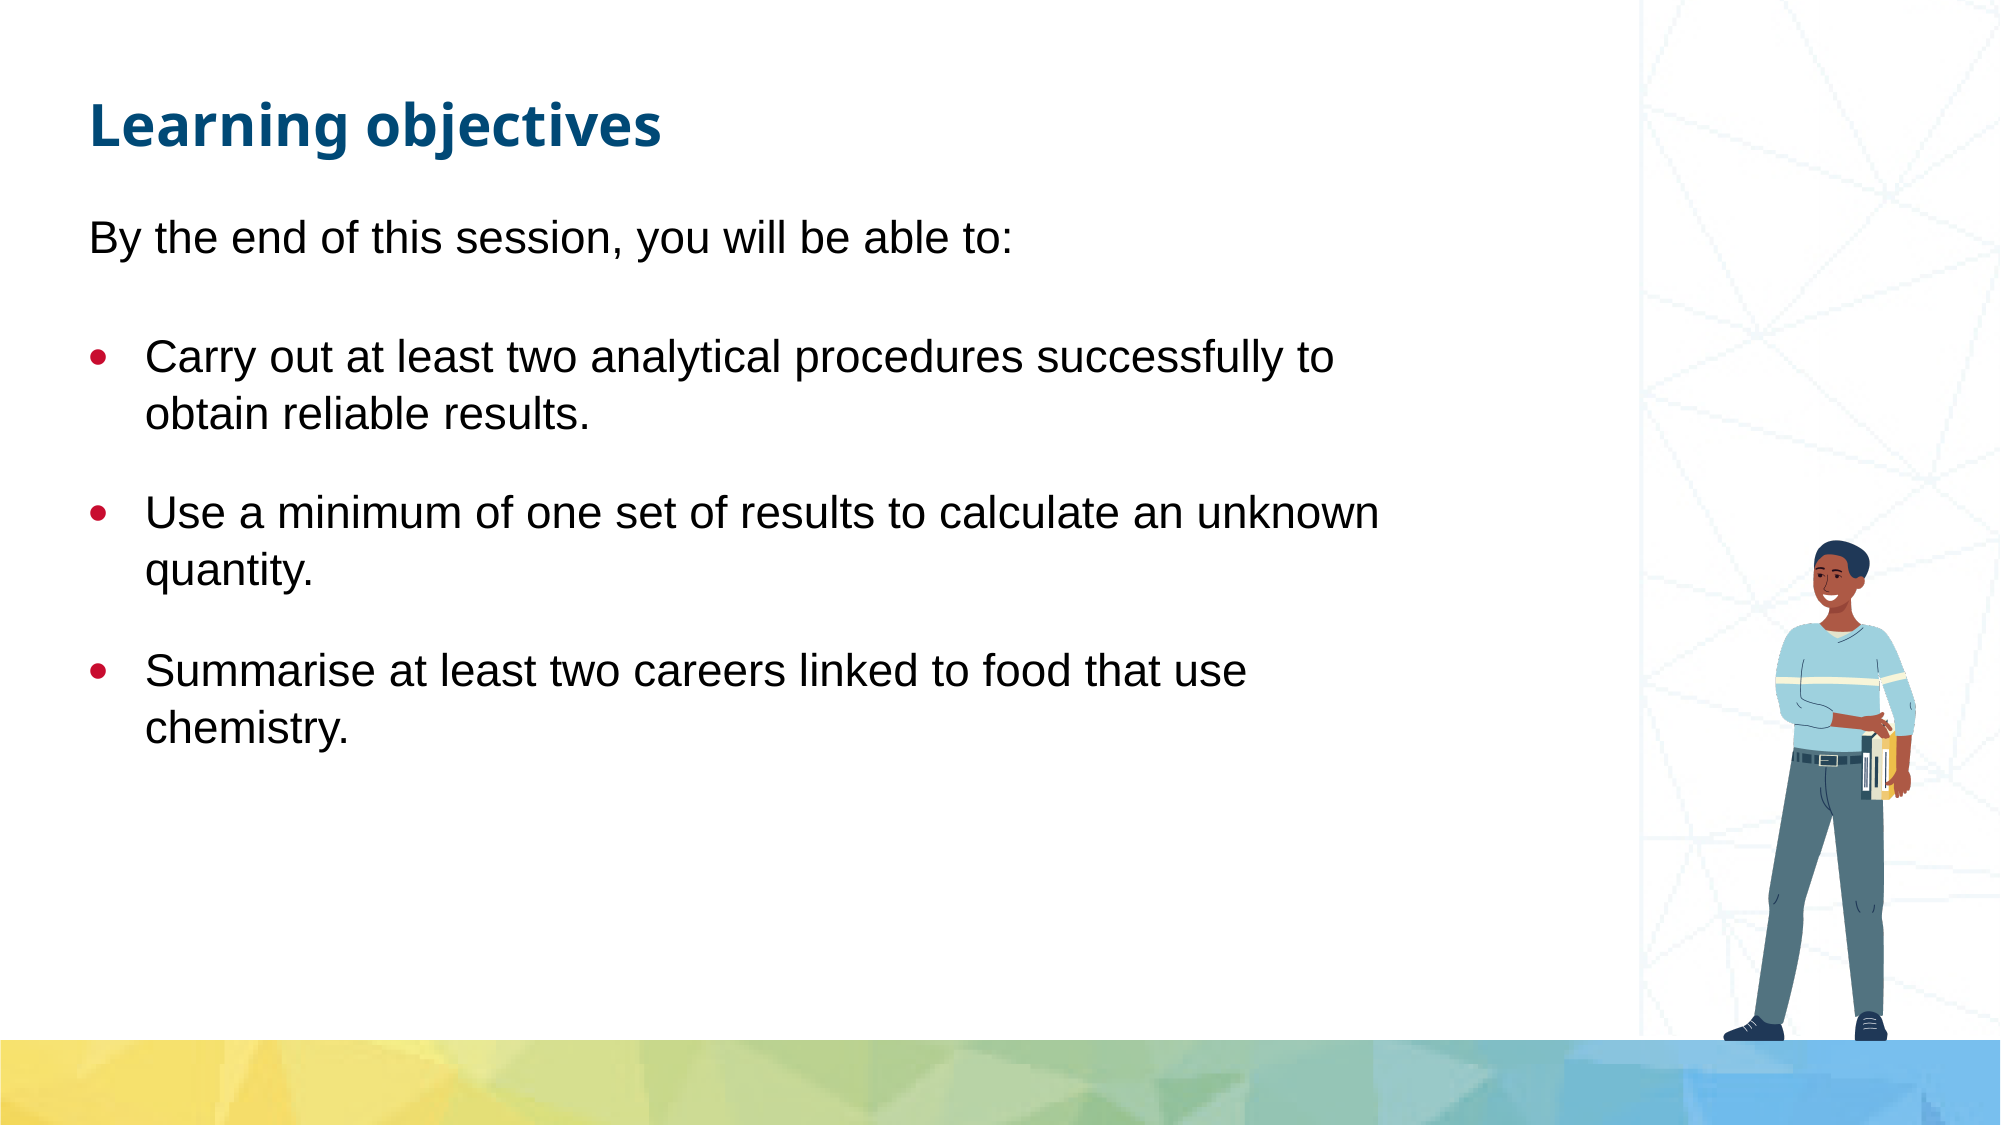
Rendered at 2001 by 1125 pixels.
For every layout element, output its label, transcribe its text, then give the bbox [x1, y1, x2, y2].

title Learning objectives [88, 88, 1565, 161]
list By the end of this session, you will be able to: Carry out at least two analytical procedures successfully to obtain reliable results. Use a minimum of one set of results to calculate an unknown quantity. Summarise at least two careers linked to food that use chemistry. [88, 206, 1565, 890]
picture [0, 0, 2001, 1125]
